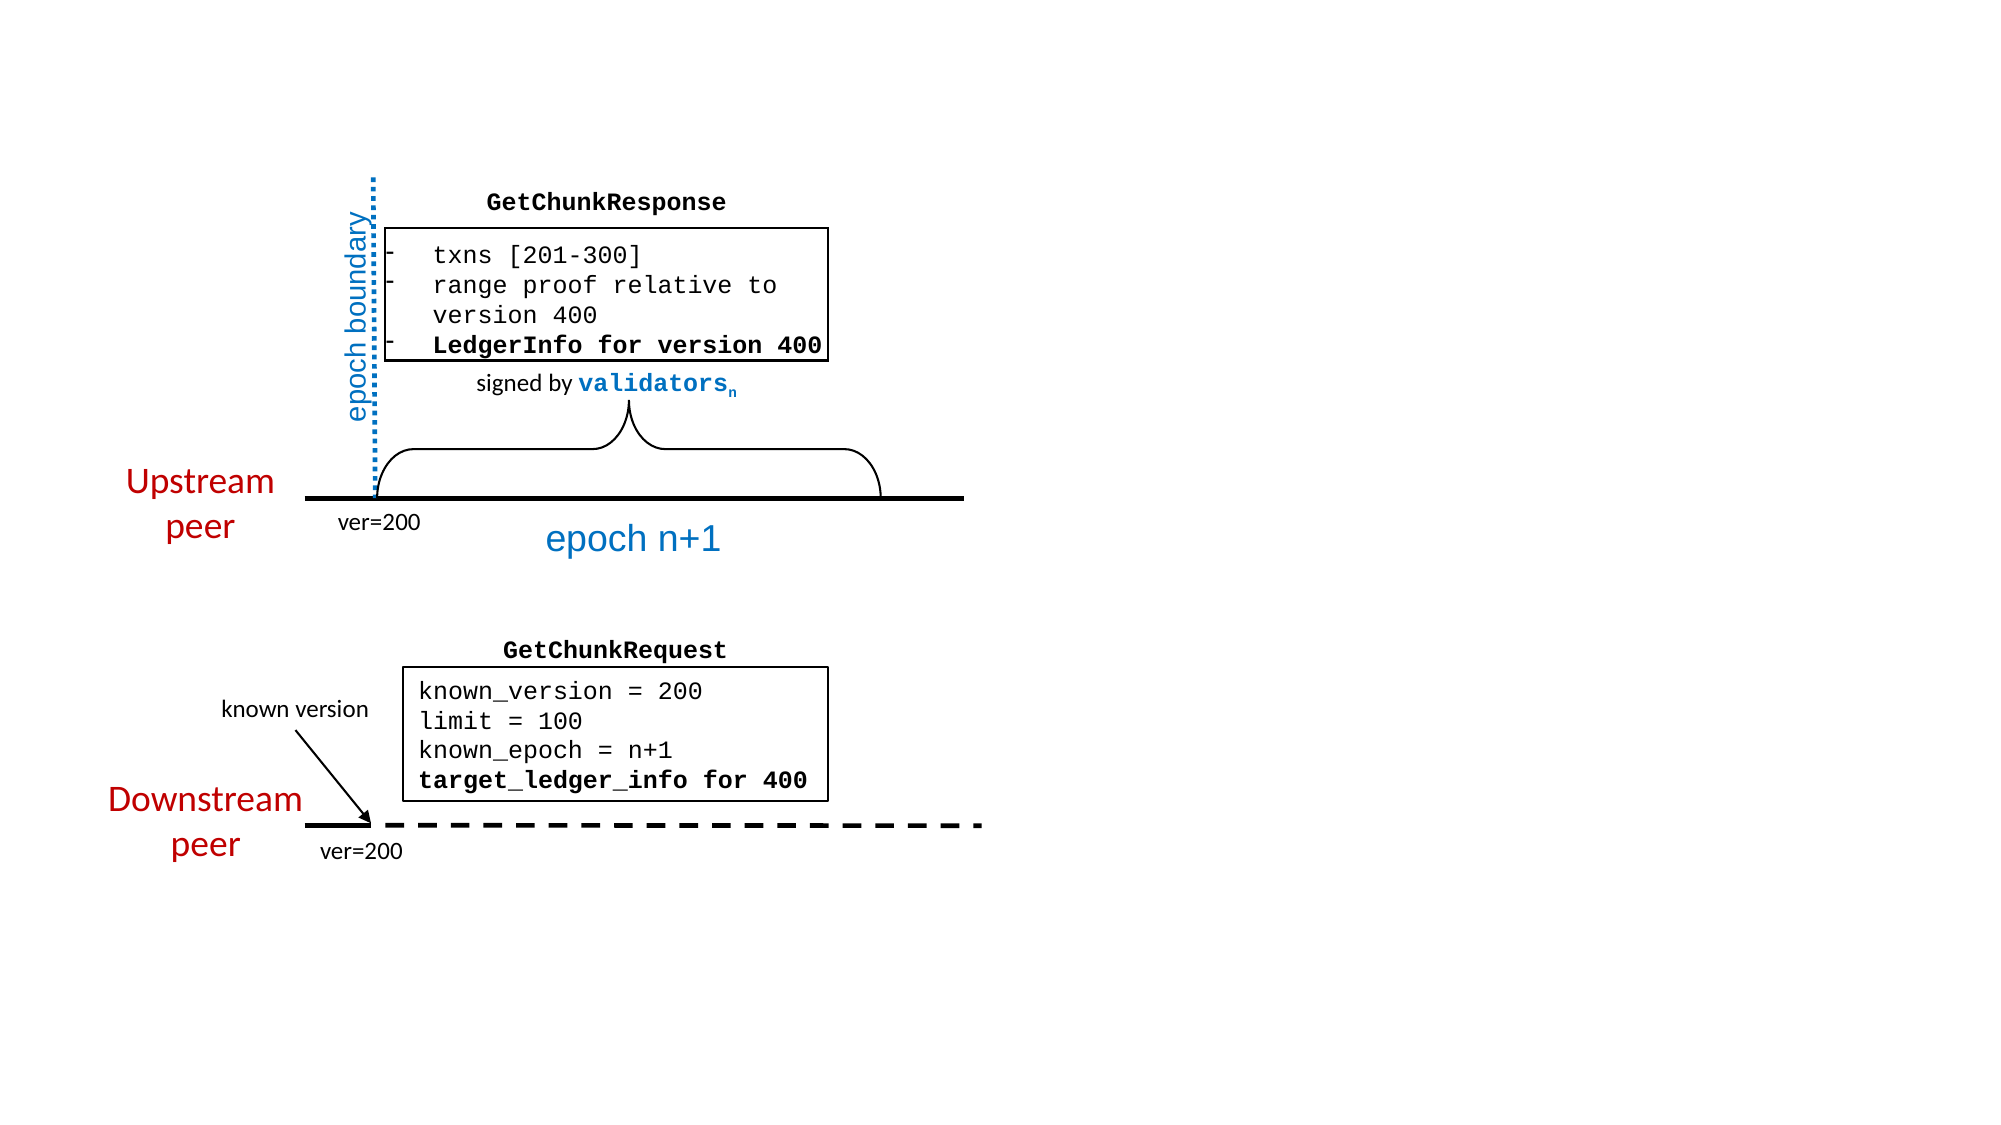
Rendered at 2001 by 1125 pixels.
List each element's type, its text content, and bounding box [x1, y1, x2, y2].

text_box [384, 227, 829, 231]
text_box known version [206, 685, 385, 731]
text_box epoch boundary [328, 197, 373, 437]
text_box GetChunkRequest [488, 625, 744, 666]
text_box epoch n+1 [530, 506, 737, 567]
text_box ver=200 [323, 499, 436, 543]
text_box Upstream peer [110, 449, 291, 554]
text_box known_version = 200 limit = 100 known_epoch = n+1 target_ledger_info for 400 [403, 666, 829, 802]
text_box signed by validatorsn [461, 359, 752, 409]
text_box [295, 730, 371, 824]
text_box GetChunkResponse [471, 177, 742, 223]
text_box [376, 399, 882, 498]
text_box txns [201-300] range proof relative to version 400 LedgerInfo for version 400 [379, 231, 854, 367]
text_box Downstream peer [93, 766, 319, 872]
text_box ver=200 [305, 827, 418, 873]
